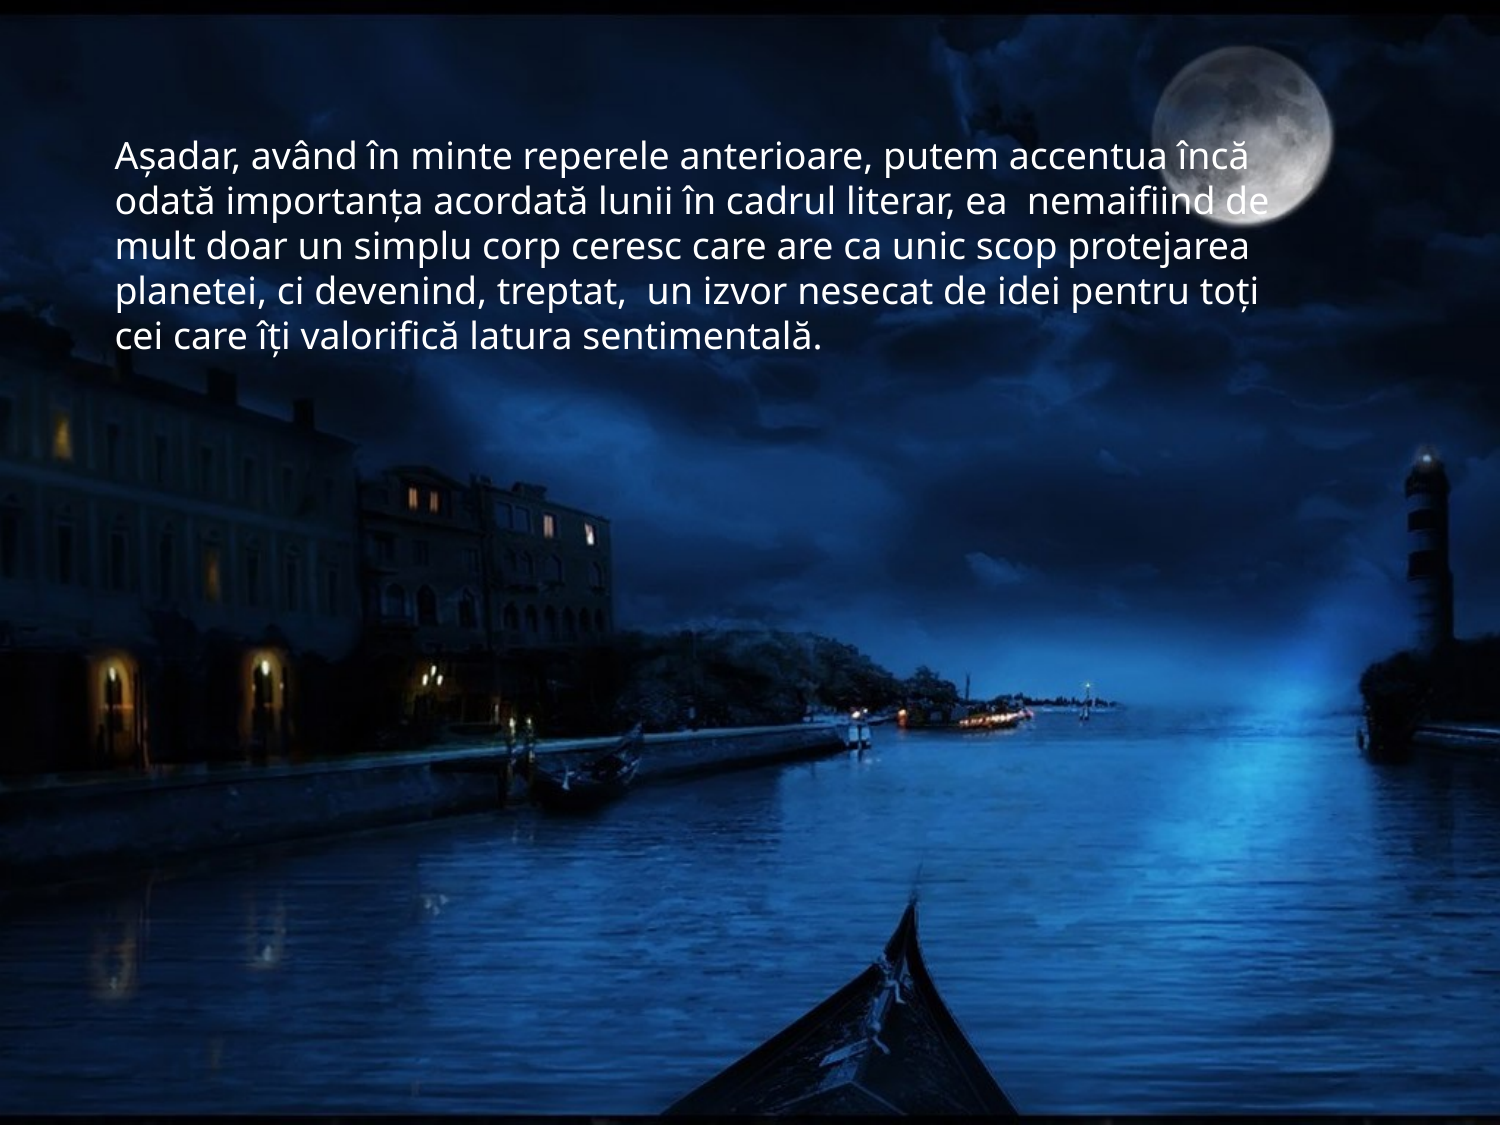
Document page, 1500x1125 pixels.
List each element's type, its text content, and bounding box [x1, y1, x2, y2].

text_box Aşadar, având în minte reperele anterioare, putem accentua încă odată importanţa acordată lunii în cadrul literar, ea nemaifiind de mult doar un simplu corp ceresc care are ca unic scop protejarea planetei, ci devenind, treptat, un izvor nesecat de idei pentru toţi cei care îţi valorifică latura sentimentală. [99, 124, 1313, 365]
picture [0, 0, 1500, 1125]
